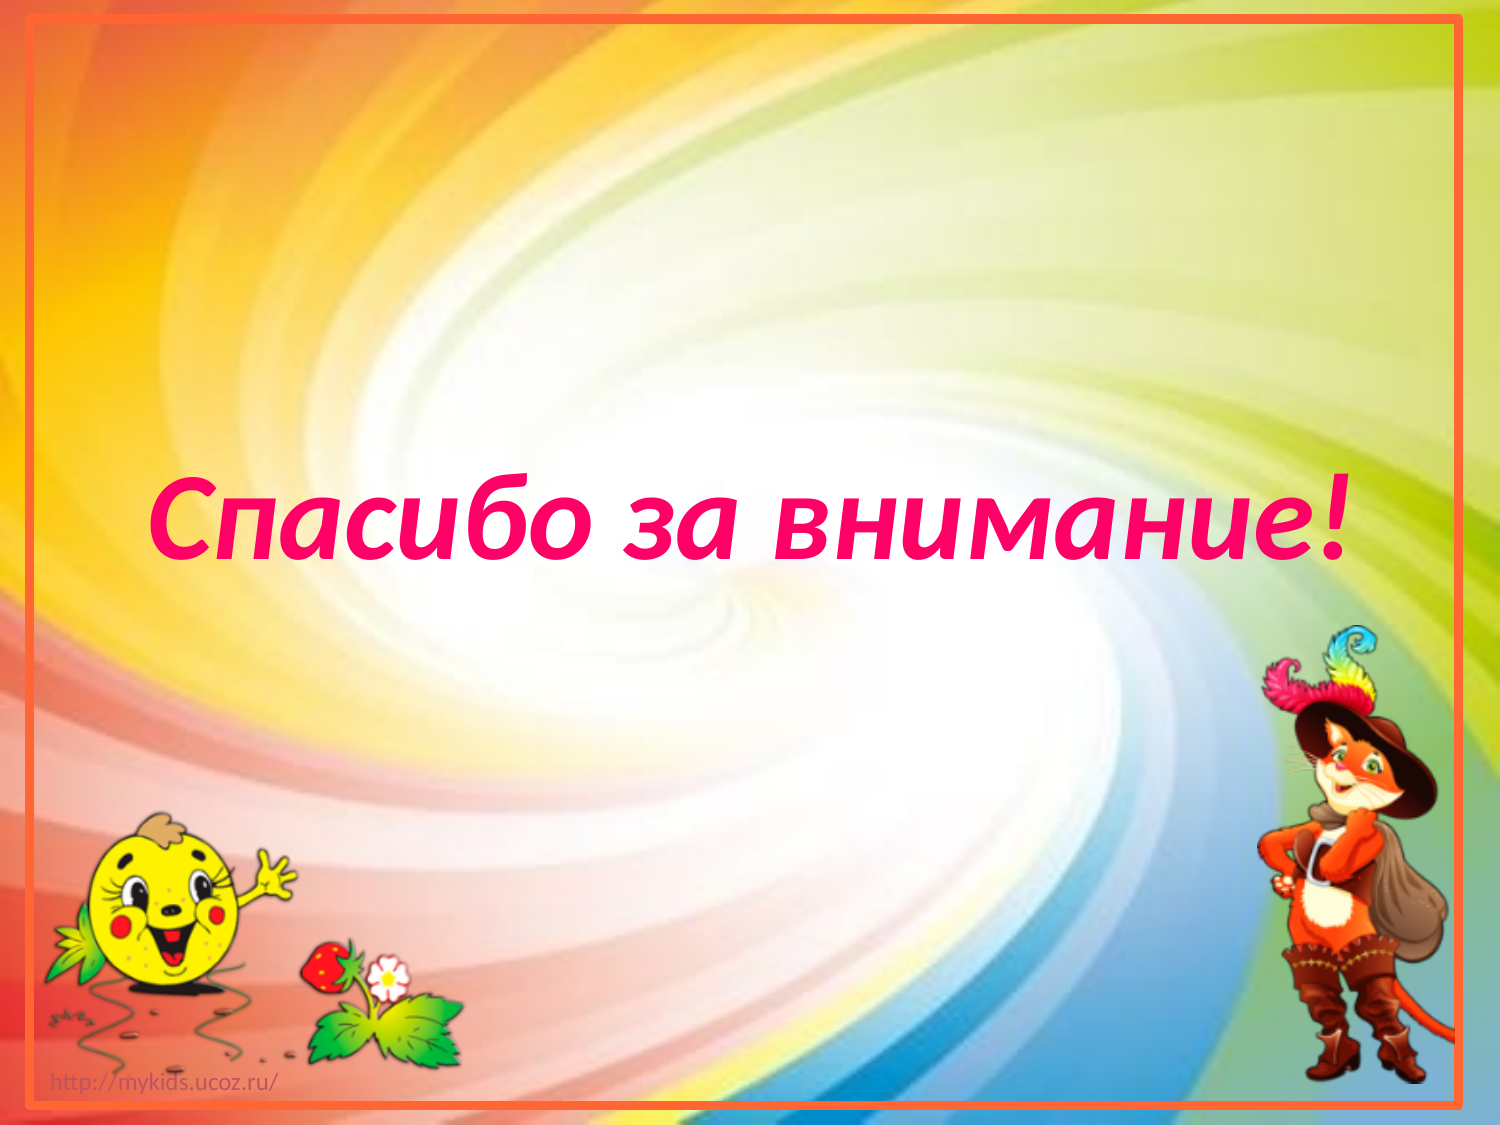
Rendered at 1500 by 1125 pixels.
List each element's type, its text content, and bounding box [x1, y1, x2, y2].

list Спасибо за внимание! [76, 266, 1428, 894]
picture [0, 0, 1500, 1125]
picture [34, 24, 1455, 1101]
